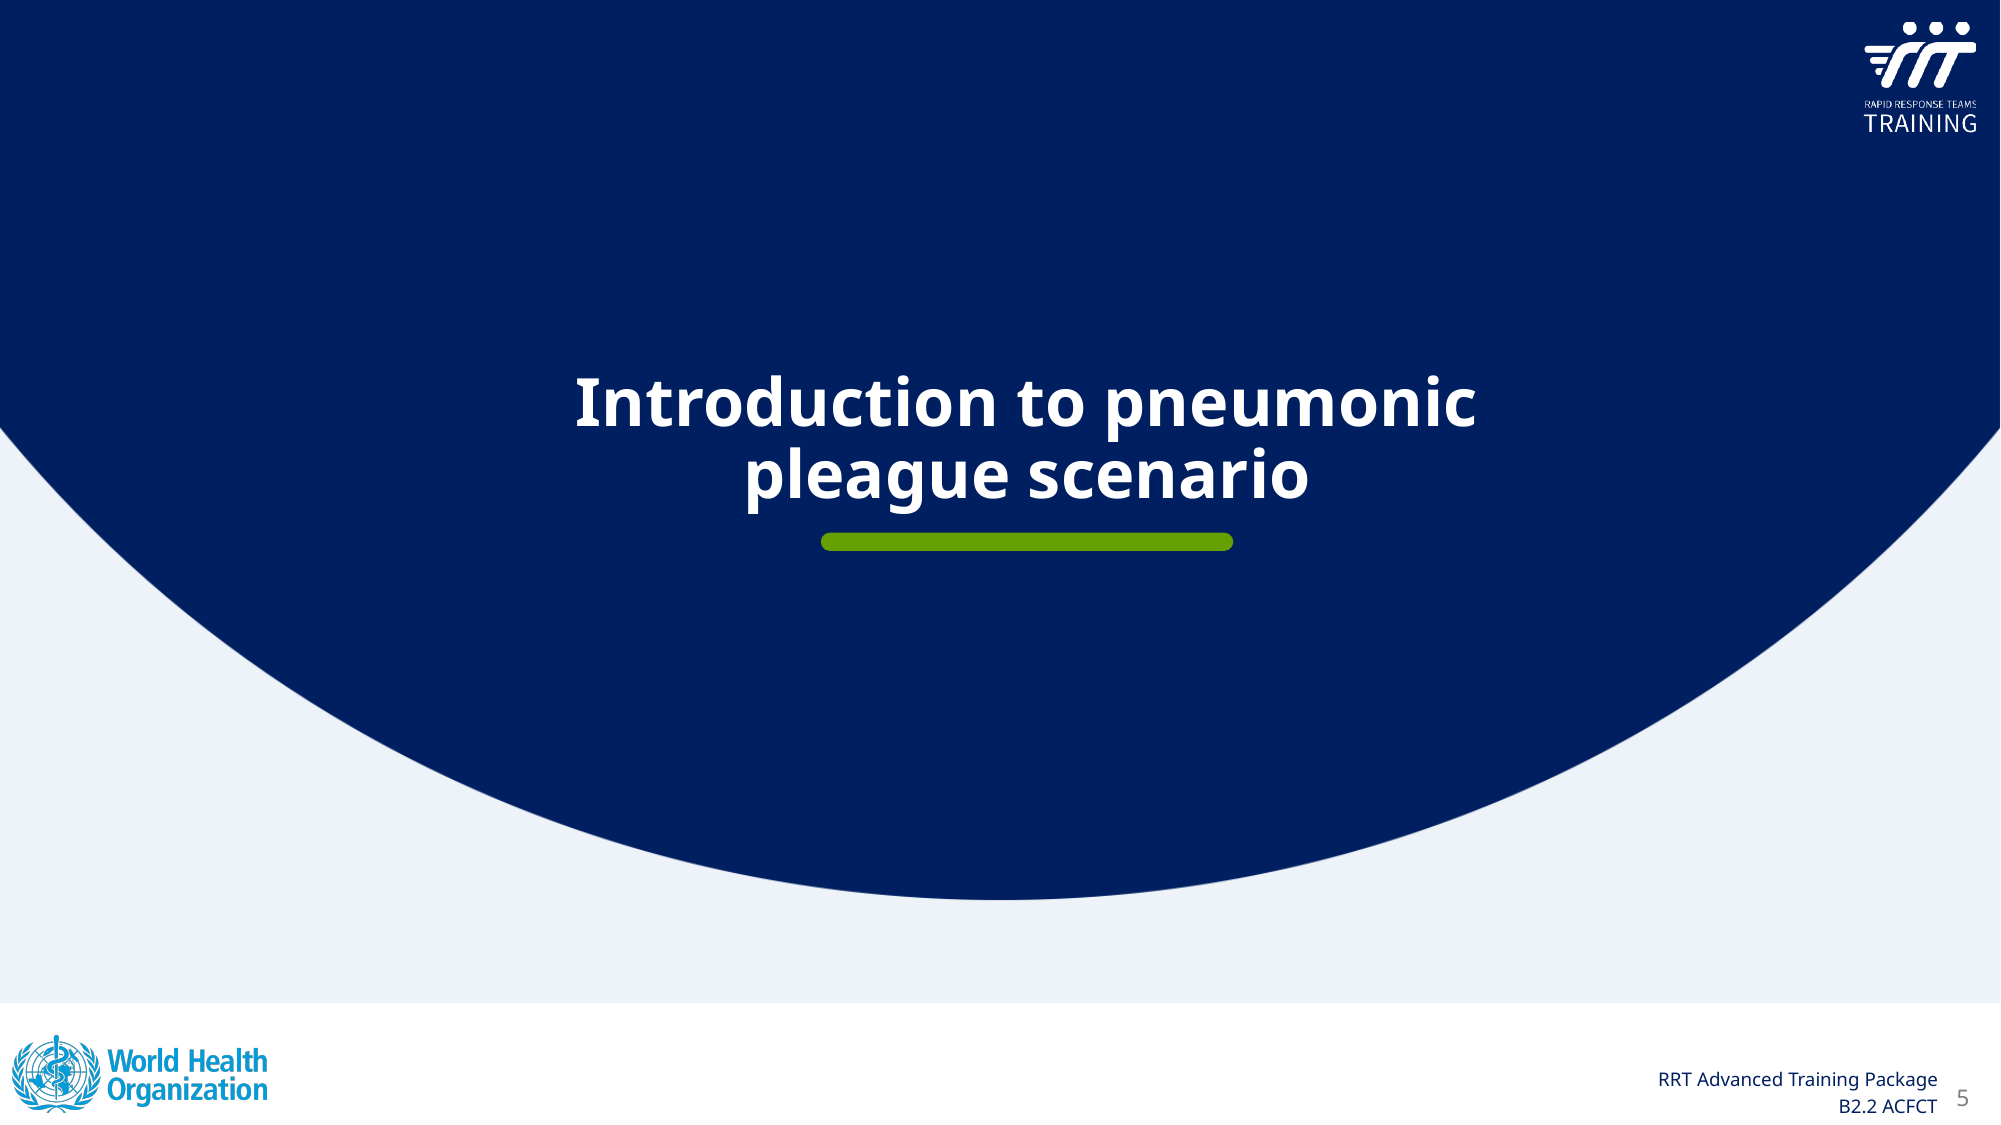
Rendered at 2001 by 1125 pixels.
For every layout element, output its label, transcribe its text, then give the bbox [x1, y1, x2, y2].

title Introduction to pneumonic pleague scenario [564, 295, 1490, 586]
picture [12, 1035, 267, 1113]
picture [0, 0, 2001, 1003]
picture [58, 1050, 64, 1058]
picture [12, 1083, 48, 1113]
